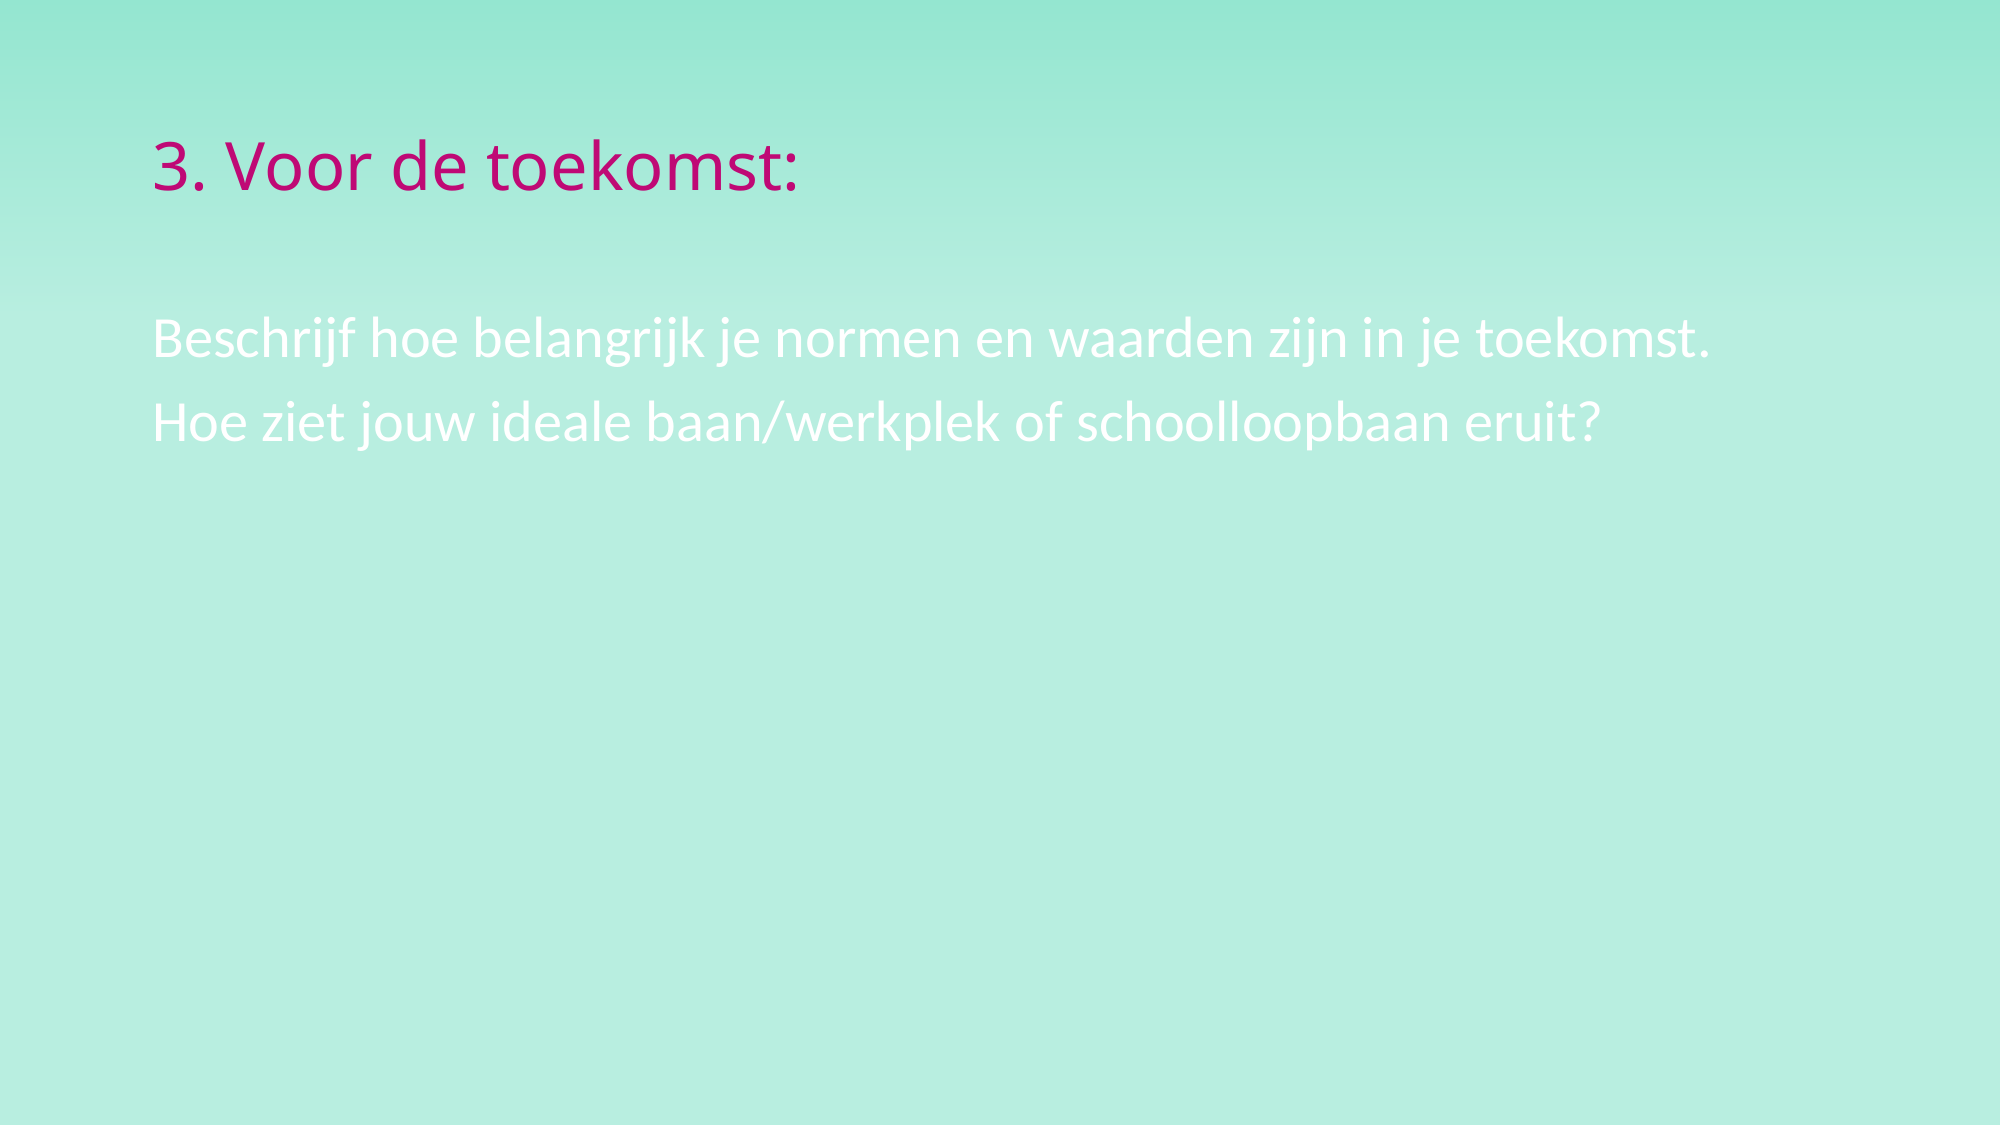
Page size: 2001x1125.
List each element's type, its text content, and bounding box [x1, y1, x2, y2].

list Beschrijf hoe belangrijk je normen en waarden zijn in je toekomst. Hoe ziet jouw ideale baan/werkplek of schoolloopbaan eruit? [137, 299, 1863, 1014]
title 3. Voor de toekomst: [137, 59, 1863, 278]
